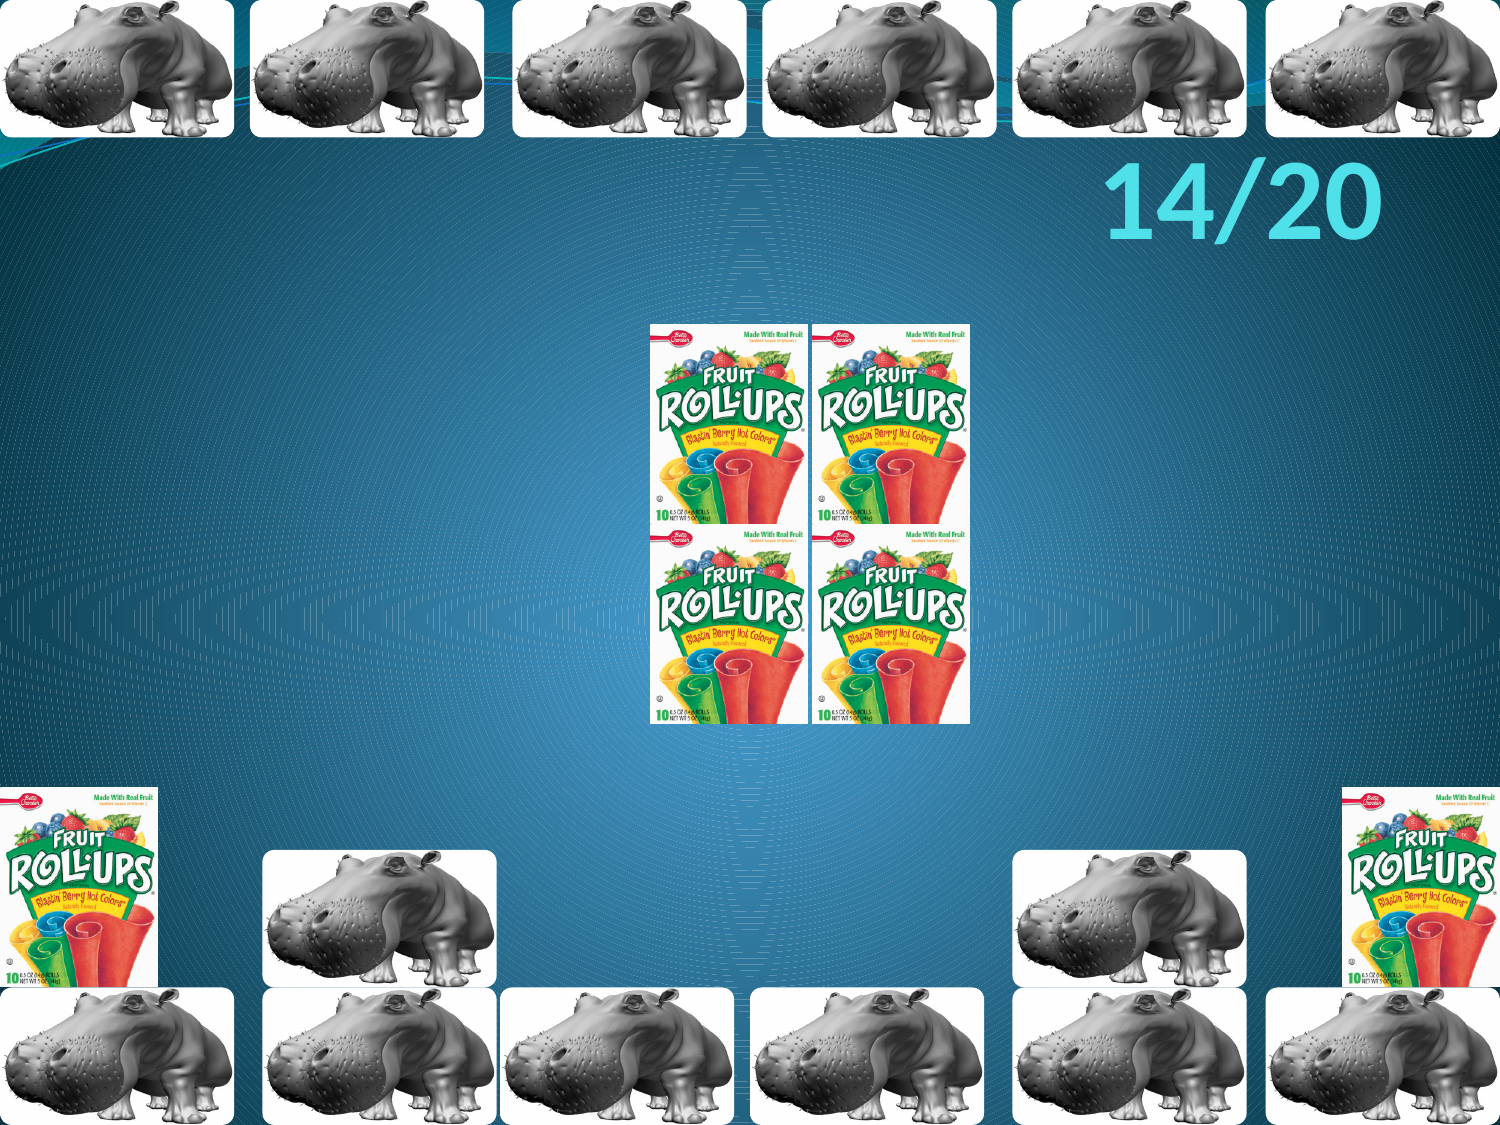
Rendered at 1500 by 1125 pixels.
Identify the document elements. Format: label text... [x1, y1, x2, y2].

picture [1012, 0, 1247, 138]
picture [649, 531, 808, 724]
picture [1012, 995, 1247, 1125]
picture [812, 324, 971, 724]
picture [762, 0, 997, 138]
picture [1012, 849, 1247, 988]
picture [749, 987, 985, 1125]
picture [0, 987, 235, 1125]
picture [1265, 987, 1500, 1125]
picture [262, 849, 497, 988]
picture [499, 987, 735, 1125]
title 14/20 [112, 62, 1388, 263]
picture [262, 996, 494, 1125]
picture [1265, 0, 1500, 138]
picture [649, 324, 808, 524]
picture [0, 0, 235, 138]
picture [1342, 787, 1500, 987]
picture [512, 0, 747, 138]
picture [0, 787, 158, 987]
picture [249, 0, 485, 138]
